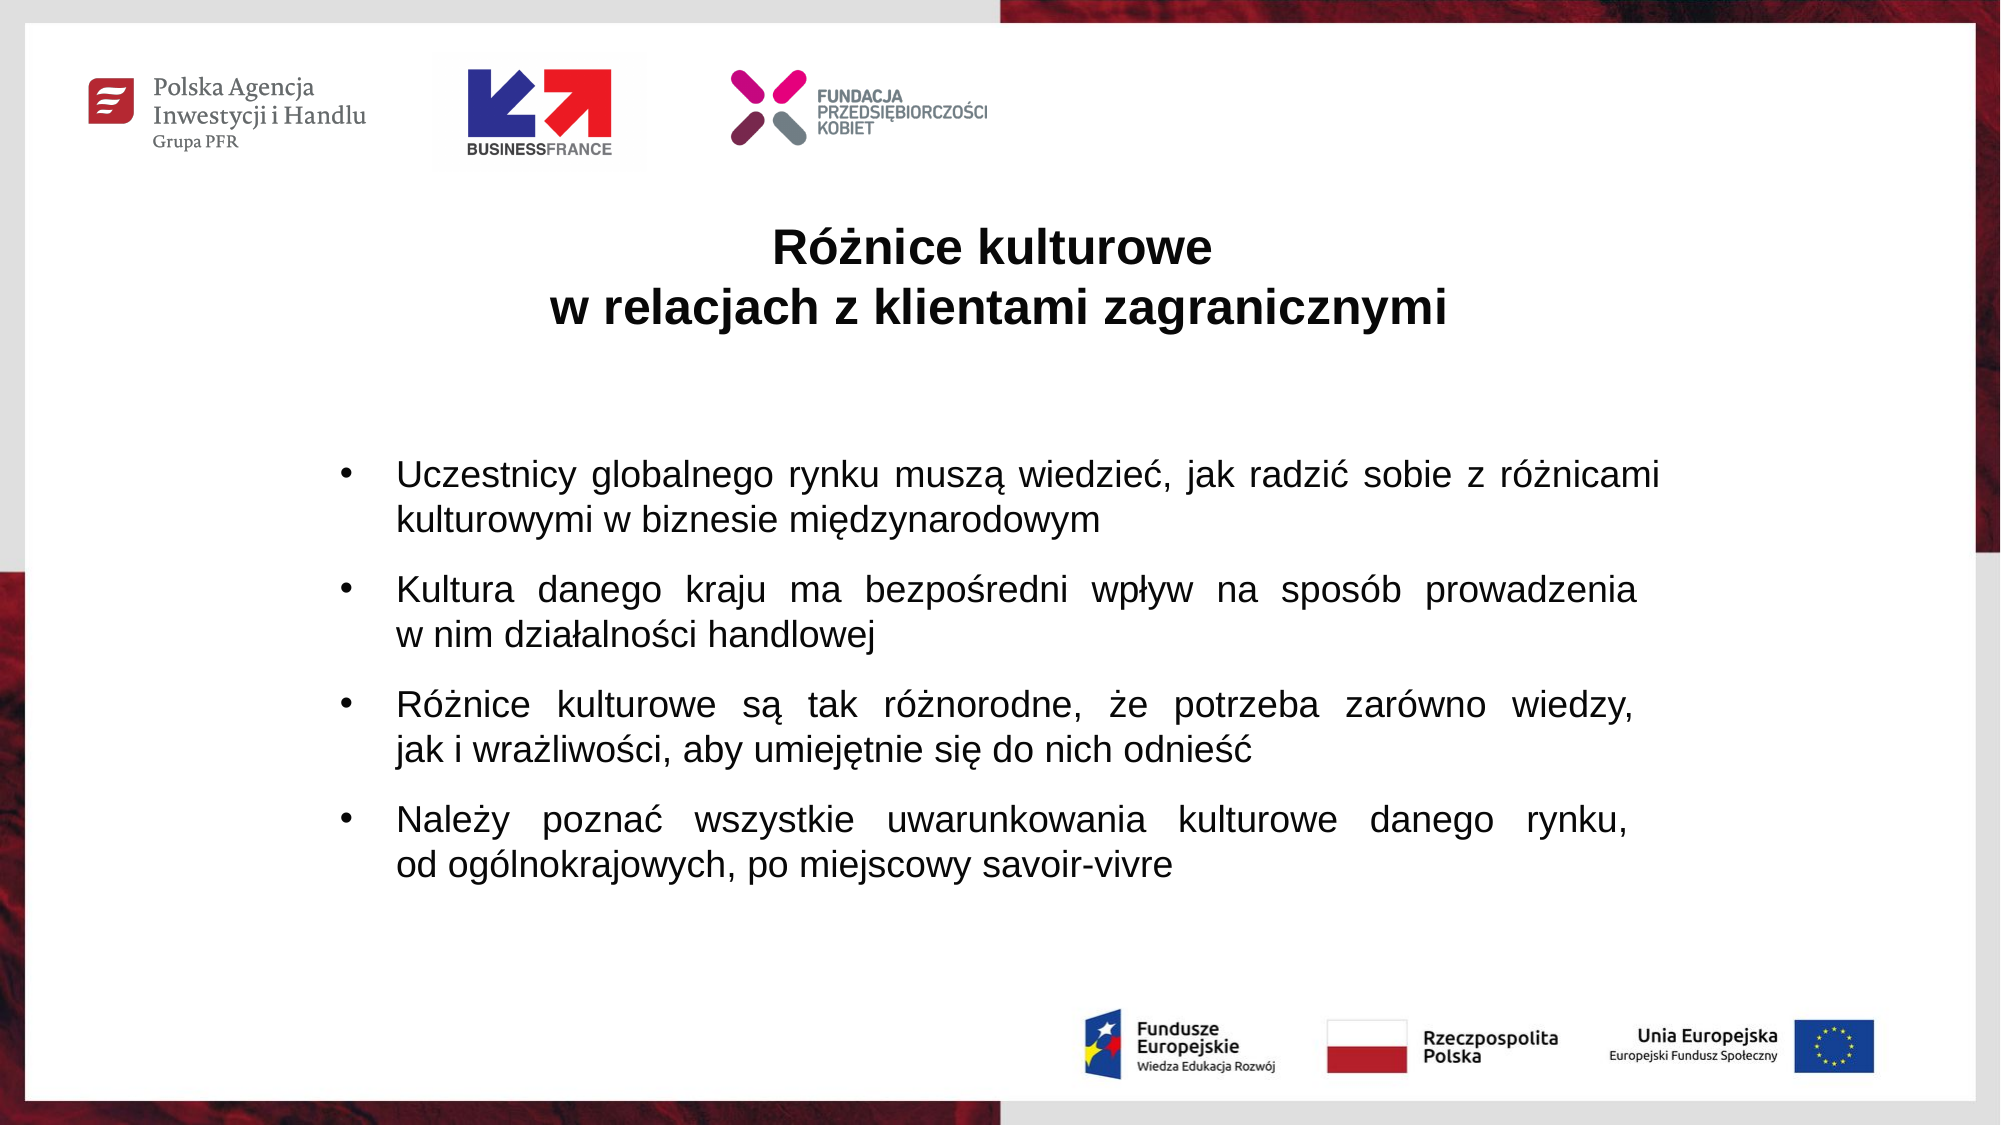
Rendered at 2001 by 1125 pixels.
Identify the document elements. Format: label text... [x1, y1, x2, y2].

text_box Uczestnicy globalnego rynku muszą wiedzieć, jak radzić sobie z różnicami kulturowymi w biznesie międzynarodowym Kultura danego kraju ma bezpośredni wpływ na sposób prowadzenia w nim działalności handlowej Różnice kulturowe są tak różnorodne, że potrzeba zarówno wiedzy, jak i wrażliwości, aby umiejętnie się do nich odnieść Należy poznać wszystkie uwarunkowania kulturowe danego rynku, od ogólnokrajowych, po miejscowy savoir-vivre [335, 445, 1665, 890]
picture [0, 0, 2001, 1125]
text_box Różnice kulturowe w relacjach z klientami zagranicznymi [263, 209, 1737, 339]
